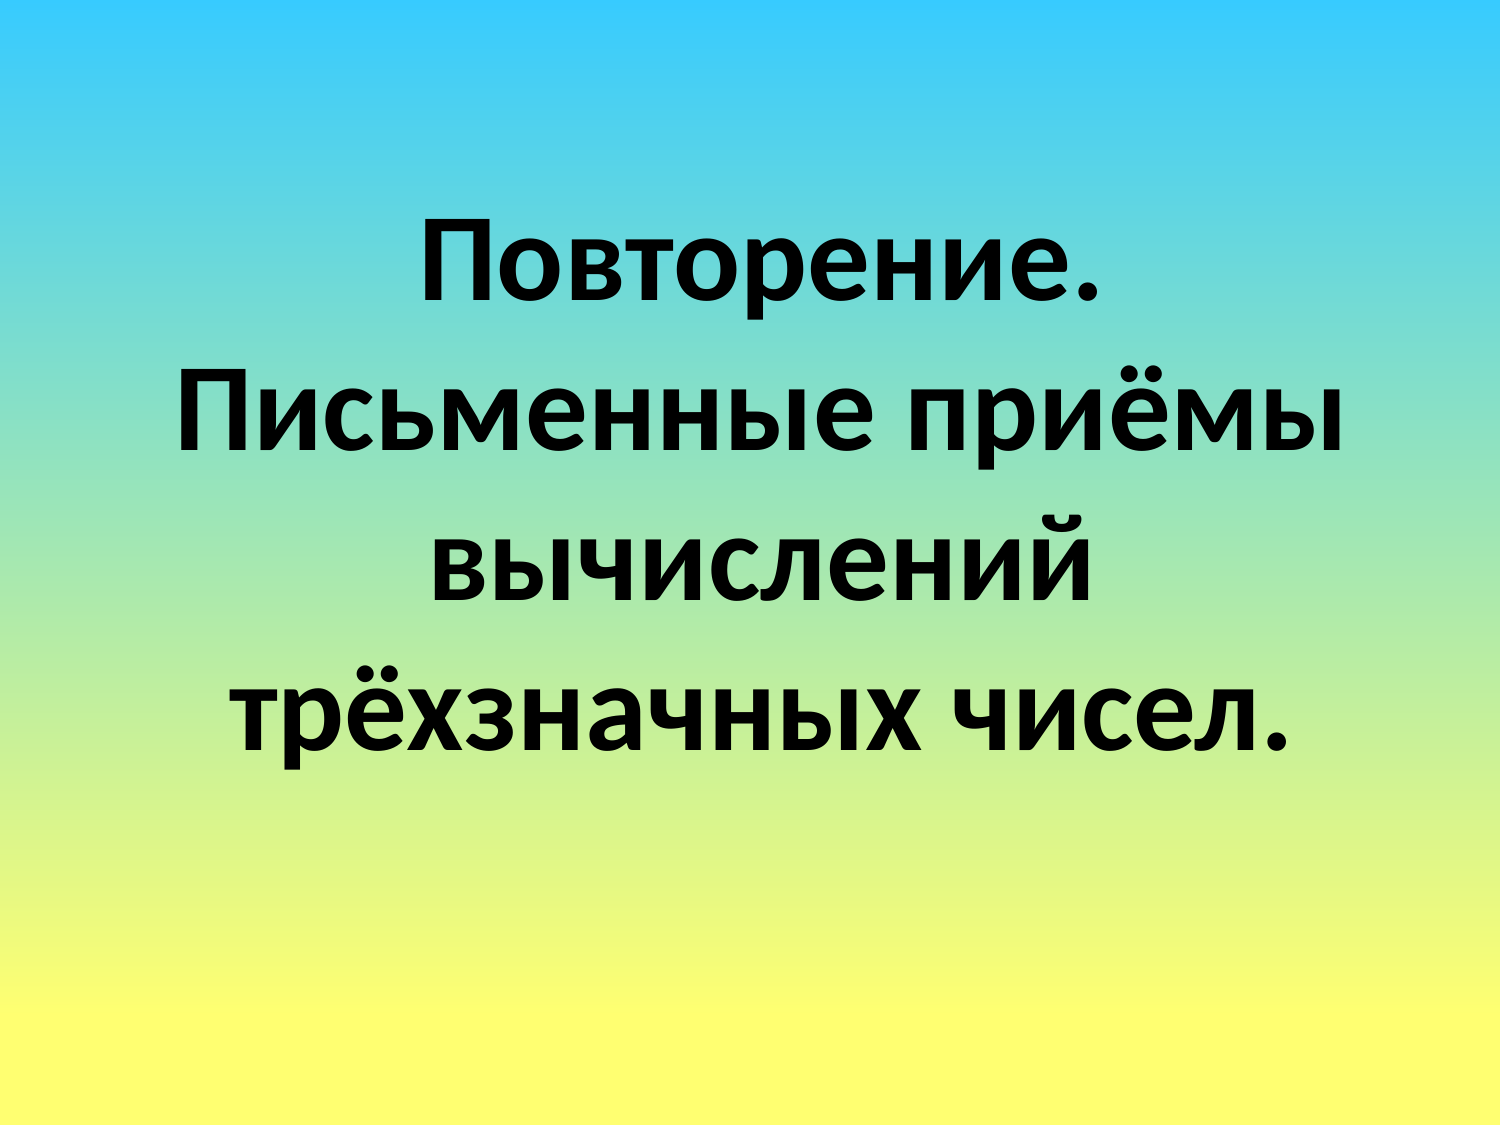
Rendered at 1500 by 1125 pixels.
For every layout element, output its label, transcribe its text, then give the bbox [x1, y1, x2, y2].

title Повторение. Письменные приёмы вычислений трёхзначных чисел. [100, 113, 1424, 988]
